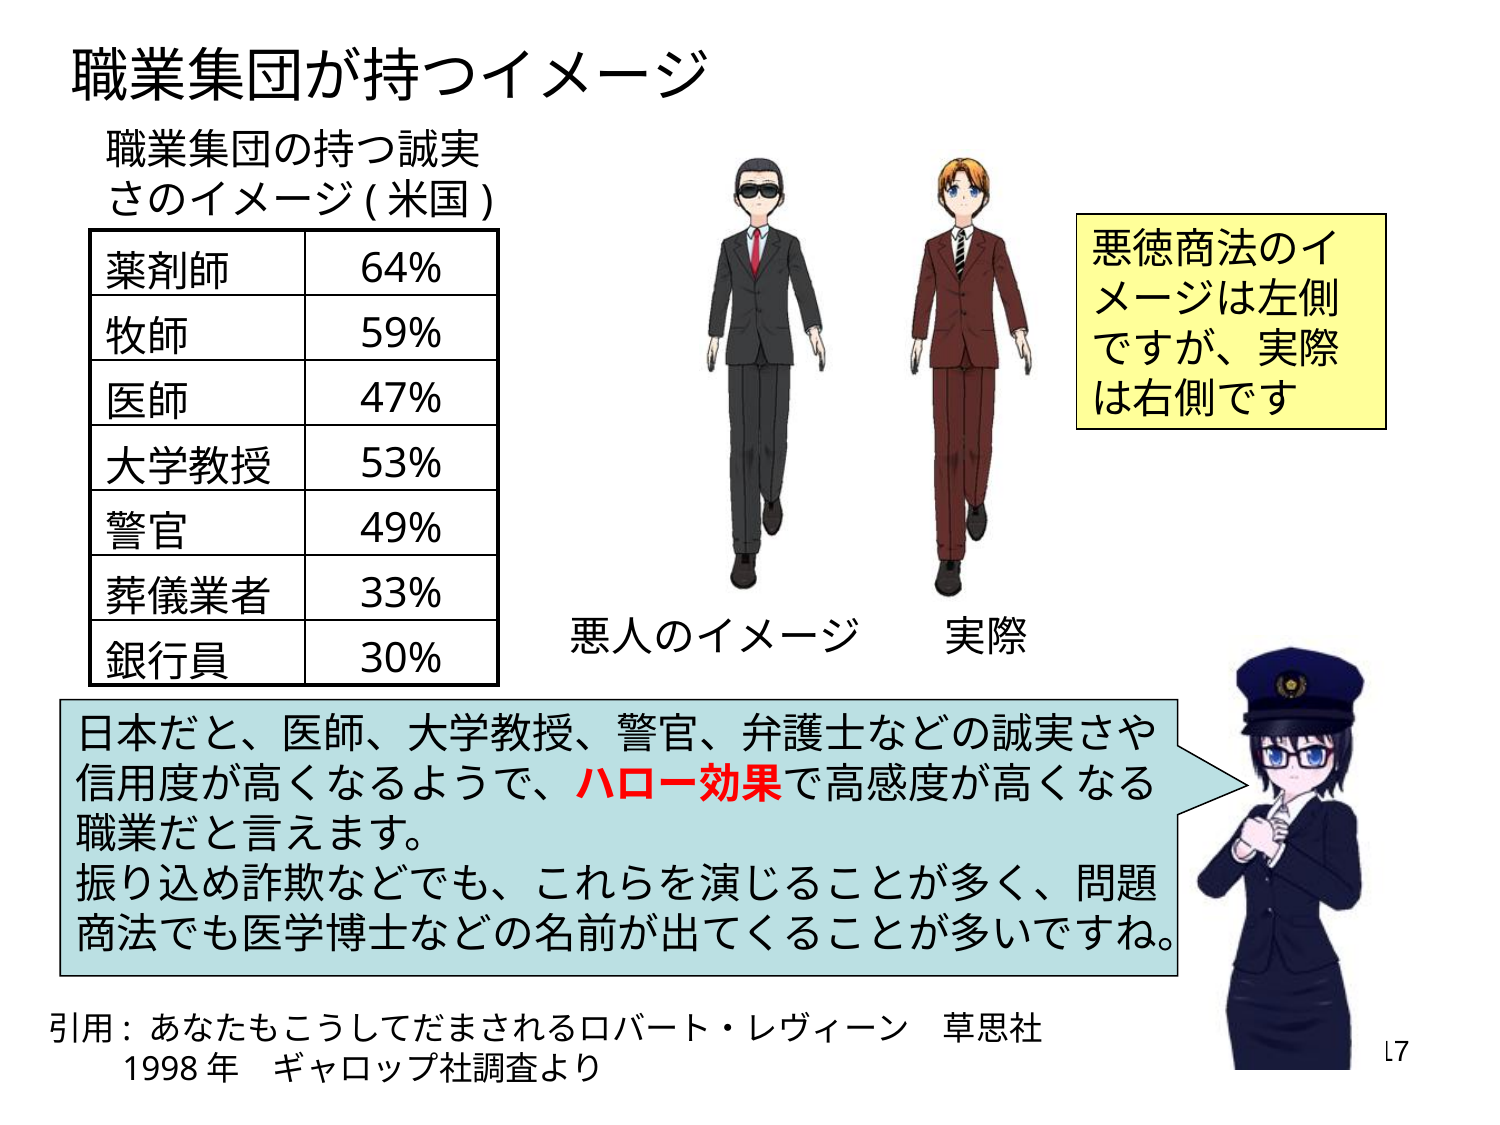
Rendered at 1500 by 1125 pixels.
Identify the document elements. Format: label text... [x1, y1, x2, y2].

table_cell 警官 [92, 491, 304, 554]
table_cell 30% [306, 621, 496, 683]
text_box 悪徳商法のイメージは左側ですが、実際は右側です [1076, 214, 1386, 429]
table_cell 葬儀業者 [92, 556, 304, 619]
text_box 引用: あなたもこうしてだまされるロバート・レヴィーン 草思社 1998年 ギャロップ社調査より [33, 1000, 1077, 1095]
table_header 薬剤師 [92, 232, 304, 294]
table_cell 牧師 [92, 296, 304, 359]
text_box 日本だと、医師、大学教授、警官、弁護士などの誠実さや信用度が高くなるようで、ハロー効果で高感度が高くなる職業だと言えます。 振り込め詐欺などでも、これらを演じることが多く、問題商法でも医学博士などの名前が出てくることが多いですね。 [60, 699, 1177, 976]
table_cell 大学教授 [92, 426, 304, 489]
table_cell 49% [306, 491, 496, 554]
table_cell 医師 [92, 361, 304, 424]
table_cell 銀行員 [92, 621, 304, 683]
slide_number 17 [1074, 1024, 1425, 1103]
table_cell 33% [306, 556, 496, 619]
table_cell 59% [306, 296, 496, 359]
table_cell 53% [306, 426, 496, 489]
picture [699, 149, 1041, 602]
table_cell 47% [306, 361, 496, 424]
text_box 職業集団の持つ誠実さのイメージ(米国) [90, 115, 531, 230]
picture [1177, 635, 1386, 1070]
table_header 64% [306, 232, 496, 294]
text_box 悪人のイメージ 実際 [555, 602, 1050, 668]
text_box 職業集団が持つイメージ [55, 30, 1355, 116]
